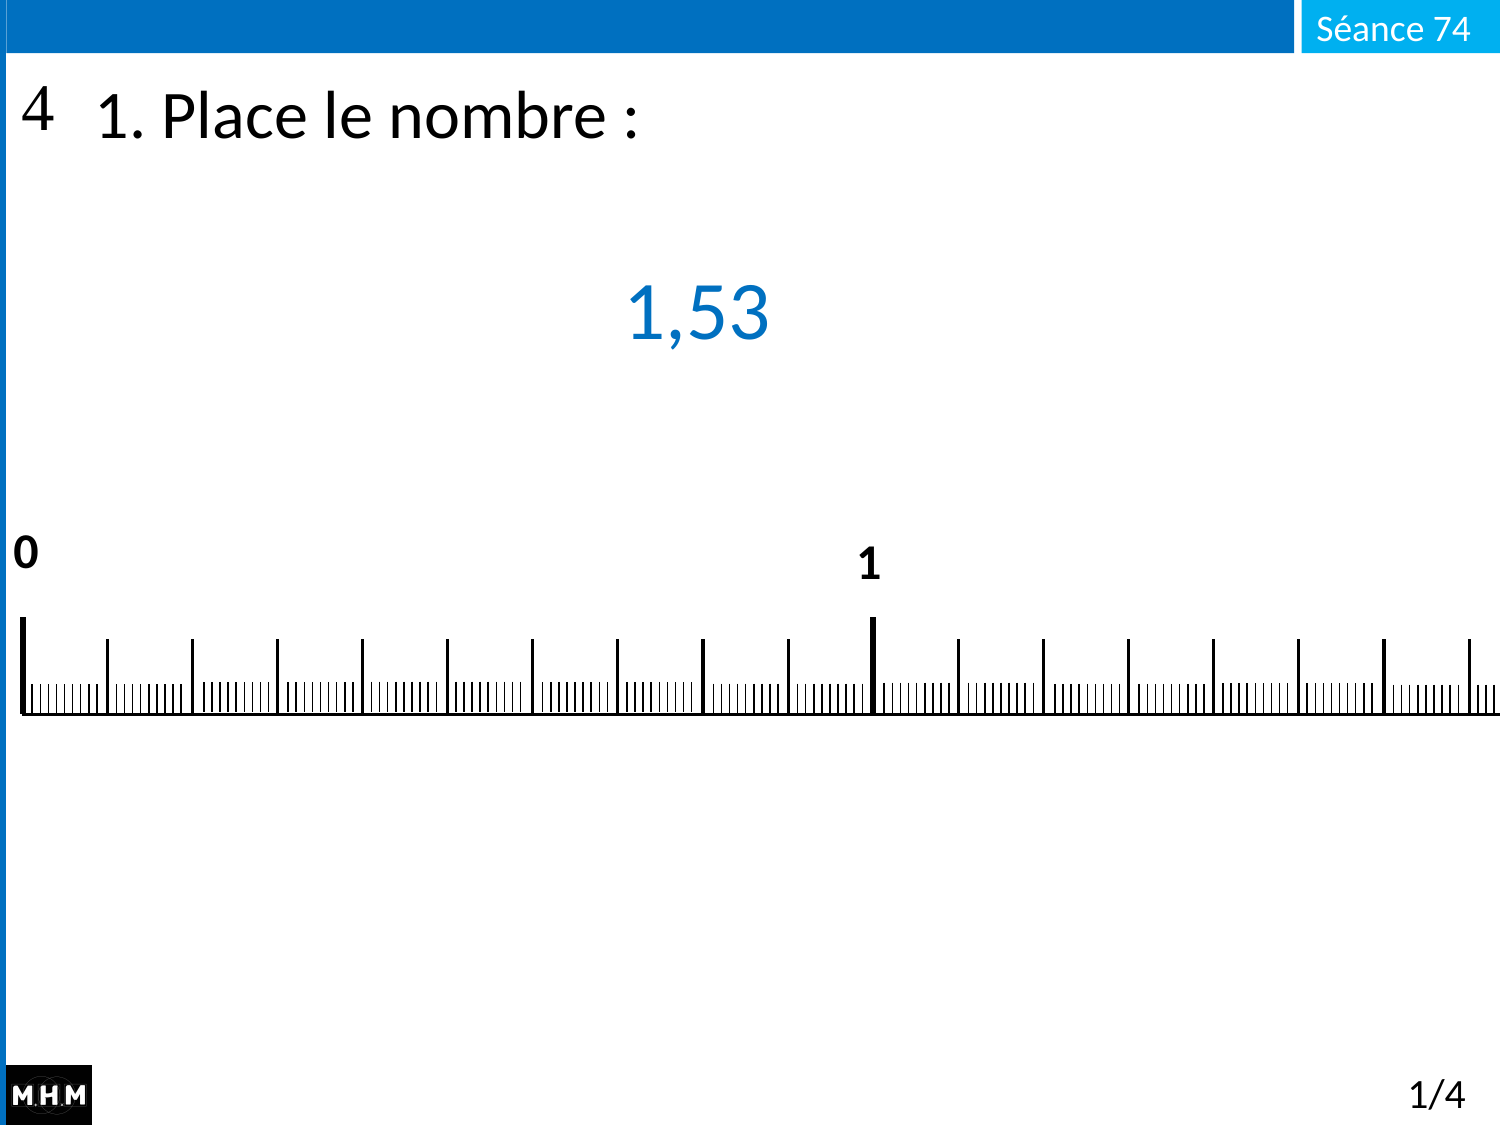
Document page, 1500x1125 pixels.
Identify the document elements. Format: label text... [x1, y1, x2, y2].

picture [6, 1065, 92, 1125]
list 1/4 [1373, 1064, 1500, 1125]
text_box 1,53 [608, 249, 815, 364]
text_box 0 [0, 511, 58, 587]
text_box 1 [841, 522, 901, 597]
title 1. Place le nombre : [79, 71, 1374, 161]
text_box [22, 616, 1500, 716]
